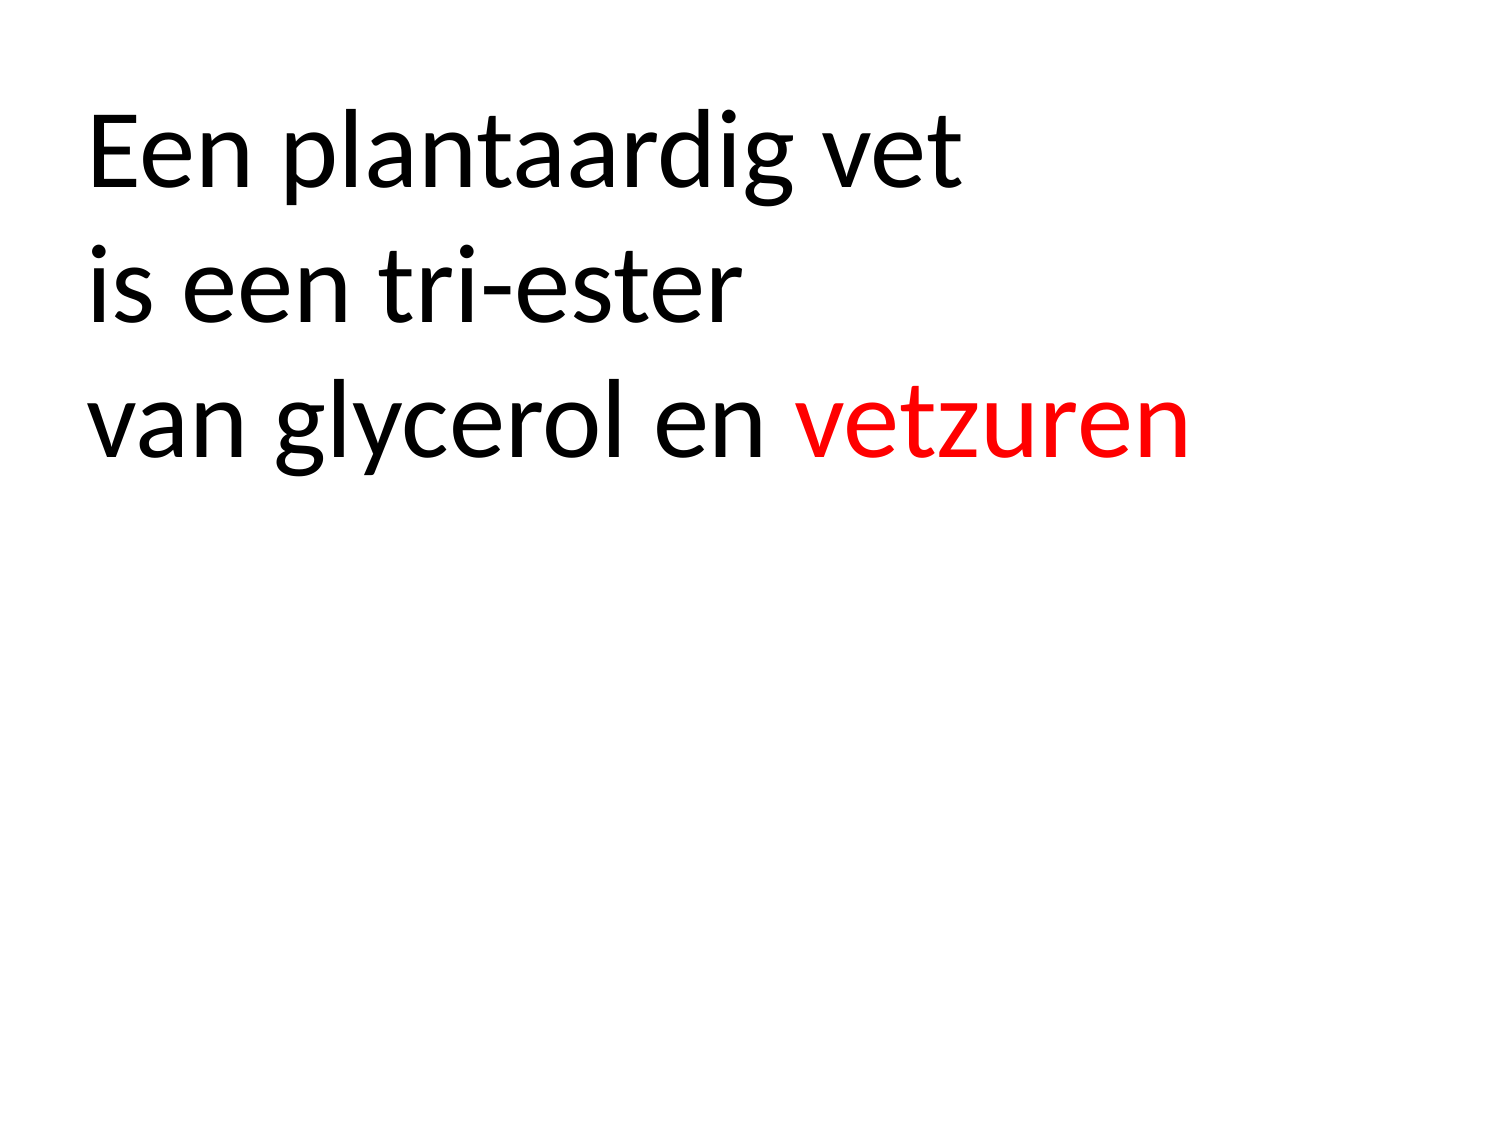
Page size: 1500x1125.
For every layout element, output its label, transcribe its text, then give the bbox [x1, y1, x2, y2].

text_box Een plantaardig vet is een tri-ester van glycerol en vetzuren [71, 67, 1408, 488]
